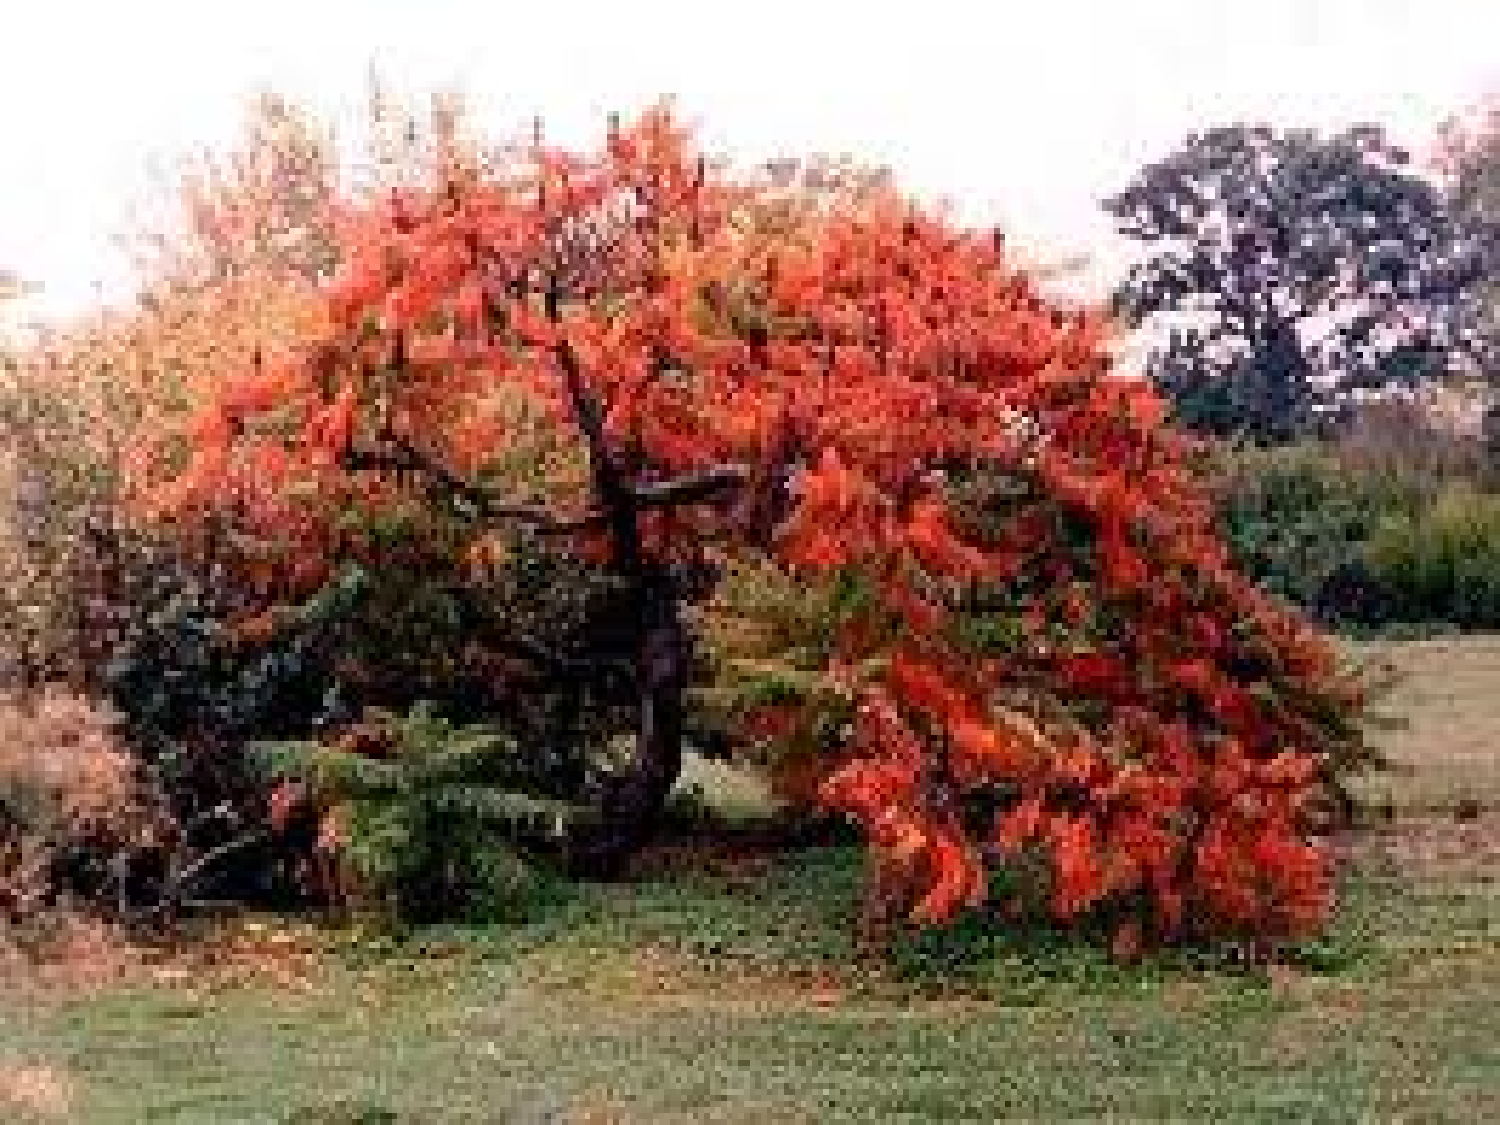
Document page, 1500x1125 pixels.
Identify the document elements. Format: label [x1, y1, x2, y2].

list [0, 0, 1500, 1125]
